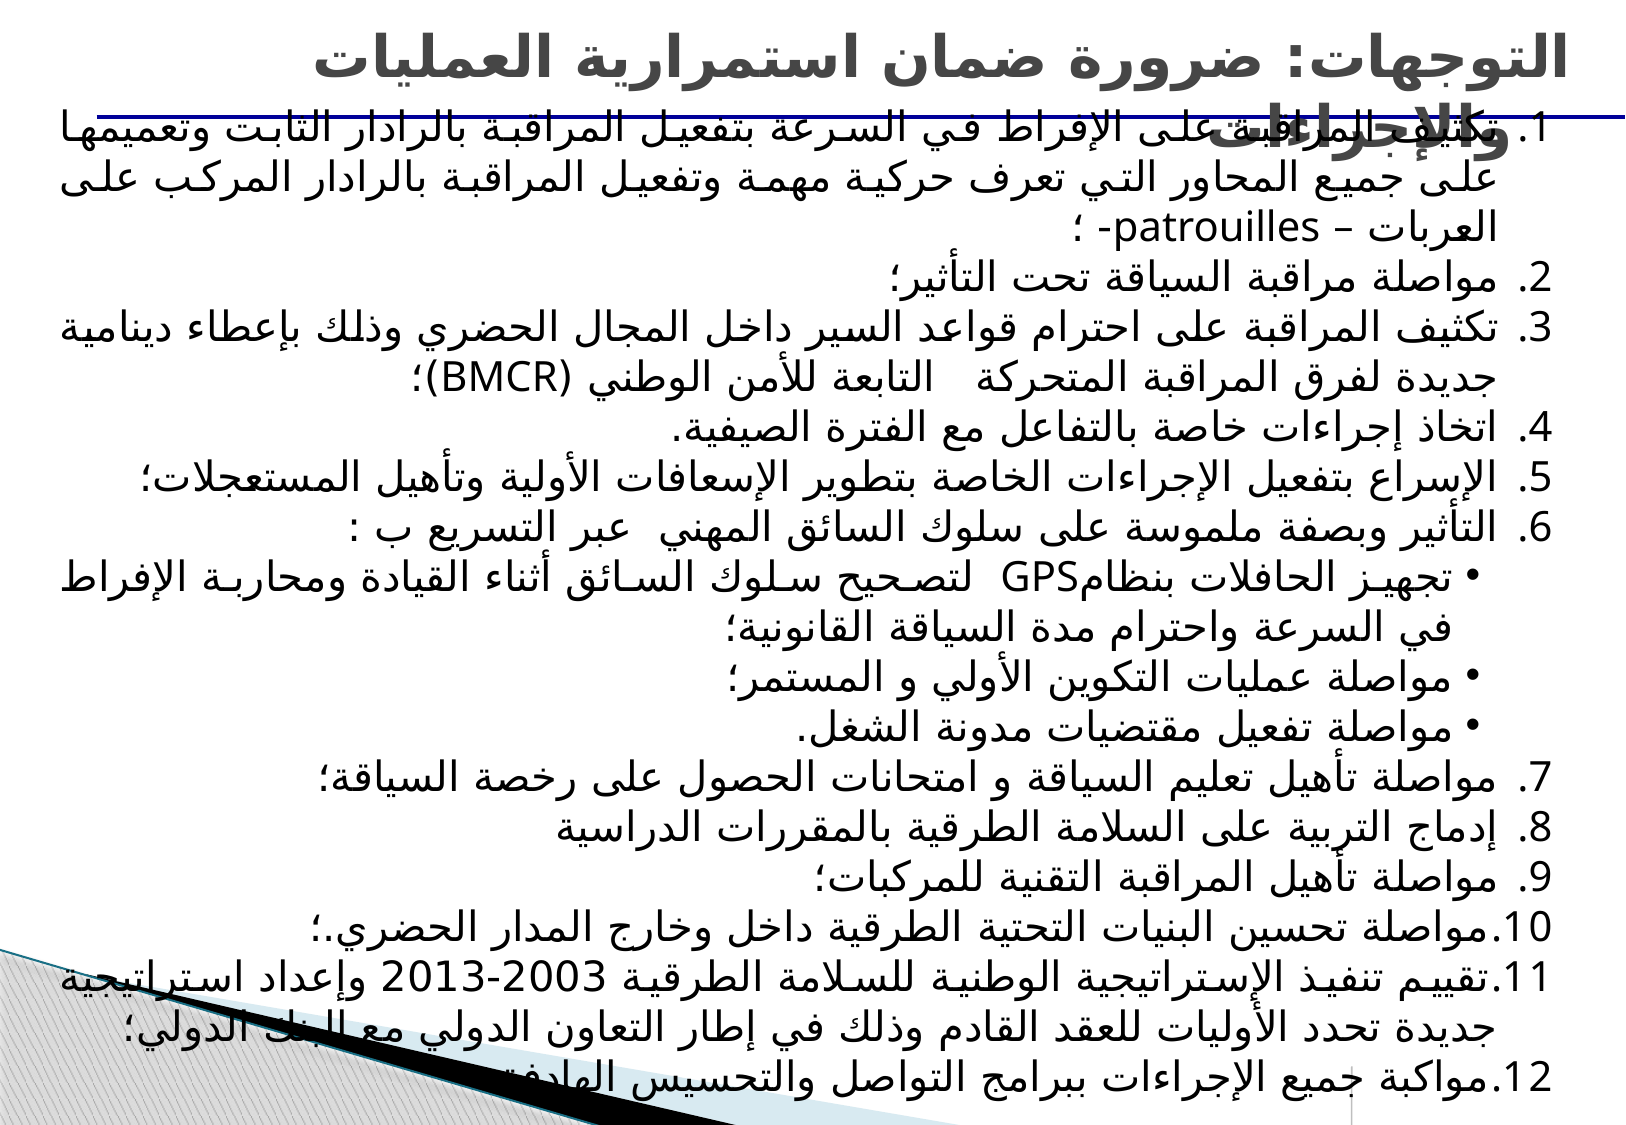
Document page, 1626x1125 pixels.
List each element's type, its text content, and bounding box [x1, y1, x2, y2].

text_box تكثيف المراقبة على الإفراط في السرعة بتفعيل المراقبة بالرادار الثابت وتعميمها على جميع المحاور التي تعرف حركية مهمة وتفعيل المراقبة بالرادار المركب على العربات – patrouilles- ؛ مواصلة مراقبة السياقة تحت التأثير؛ تكثيف المراقبة على احترام قواعد السير داخل المجال الحضري وذلك بإعطاء دينامية جديدة لفرق المراقبة المتحركة التابعة للأمن الوطني (BMCR)؛ اتخاذ إجراءات خاصة بالتفاعل مع الفترة الصيفية. الإسراع بتفعيل الإجراءات الخاصة بتطوير الإسعافات الأولية وتأهيل المستعجلات؛ التأثير وبصفة ملموسة على سلوك السائق المهني عبر التسريع ب : تجهيز الحافلات بنظامGPS لتصحيح سلوك السائق أثناء القيادة ومحاربة الإفراط في السرعة واحترام مدة السياقة القانونية؛ مواصلة عمليات التكوين الأولي و المستمر؛ مواصلة تفعيل مقتضيات مدونة الشغل. مواصلة تأهيل تعليم السياقة و امتحانات الحصول على رخصة السياقة؛ إدماج التربية على السلامة الطرقية بالمقررات الدراسية مواصلة تأهيل المراقبة التقنية للمركبات؛ مواصلة تحسين البنيات التحتية الطرقية داخل وخارج المدار الحضري.؛ تقييم تنفيذ الإستراتيجية الوطنية للسلامة الطرقية 2003-2013 وإعداد استراتيجية جديدة تحدد الأوليات للعقد القادم وذلك في إطار التعاون الدولي مع البنك الدولي؛ مواكبة جميع الإجراءات ببرامج التواصل والتحسيس الهادفة. [40, 124, 1591, 1075]
text_box [40, 1044, 1591, 1125]
text_box التوجهات: ضرورة ضمان استمرارية العمليات والإجراءات [106, 11, 1587, 129]
text_box [49, 109, 1582, 136]
